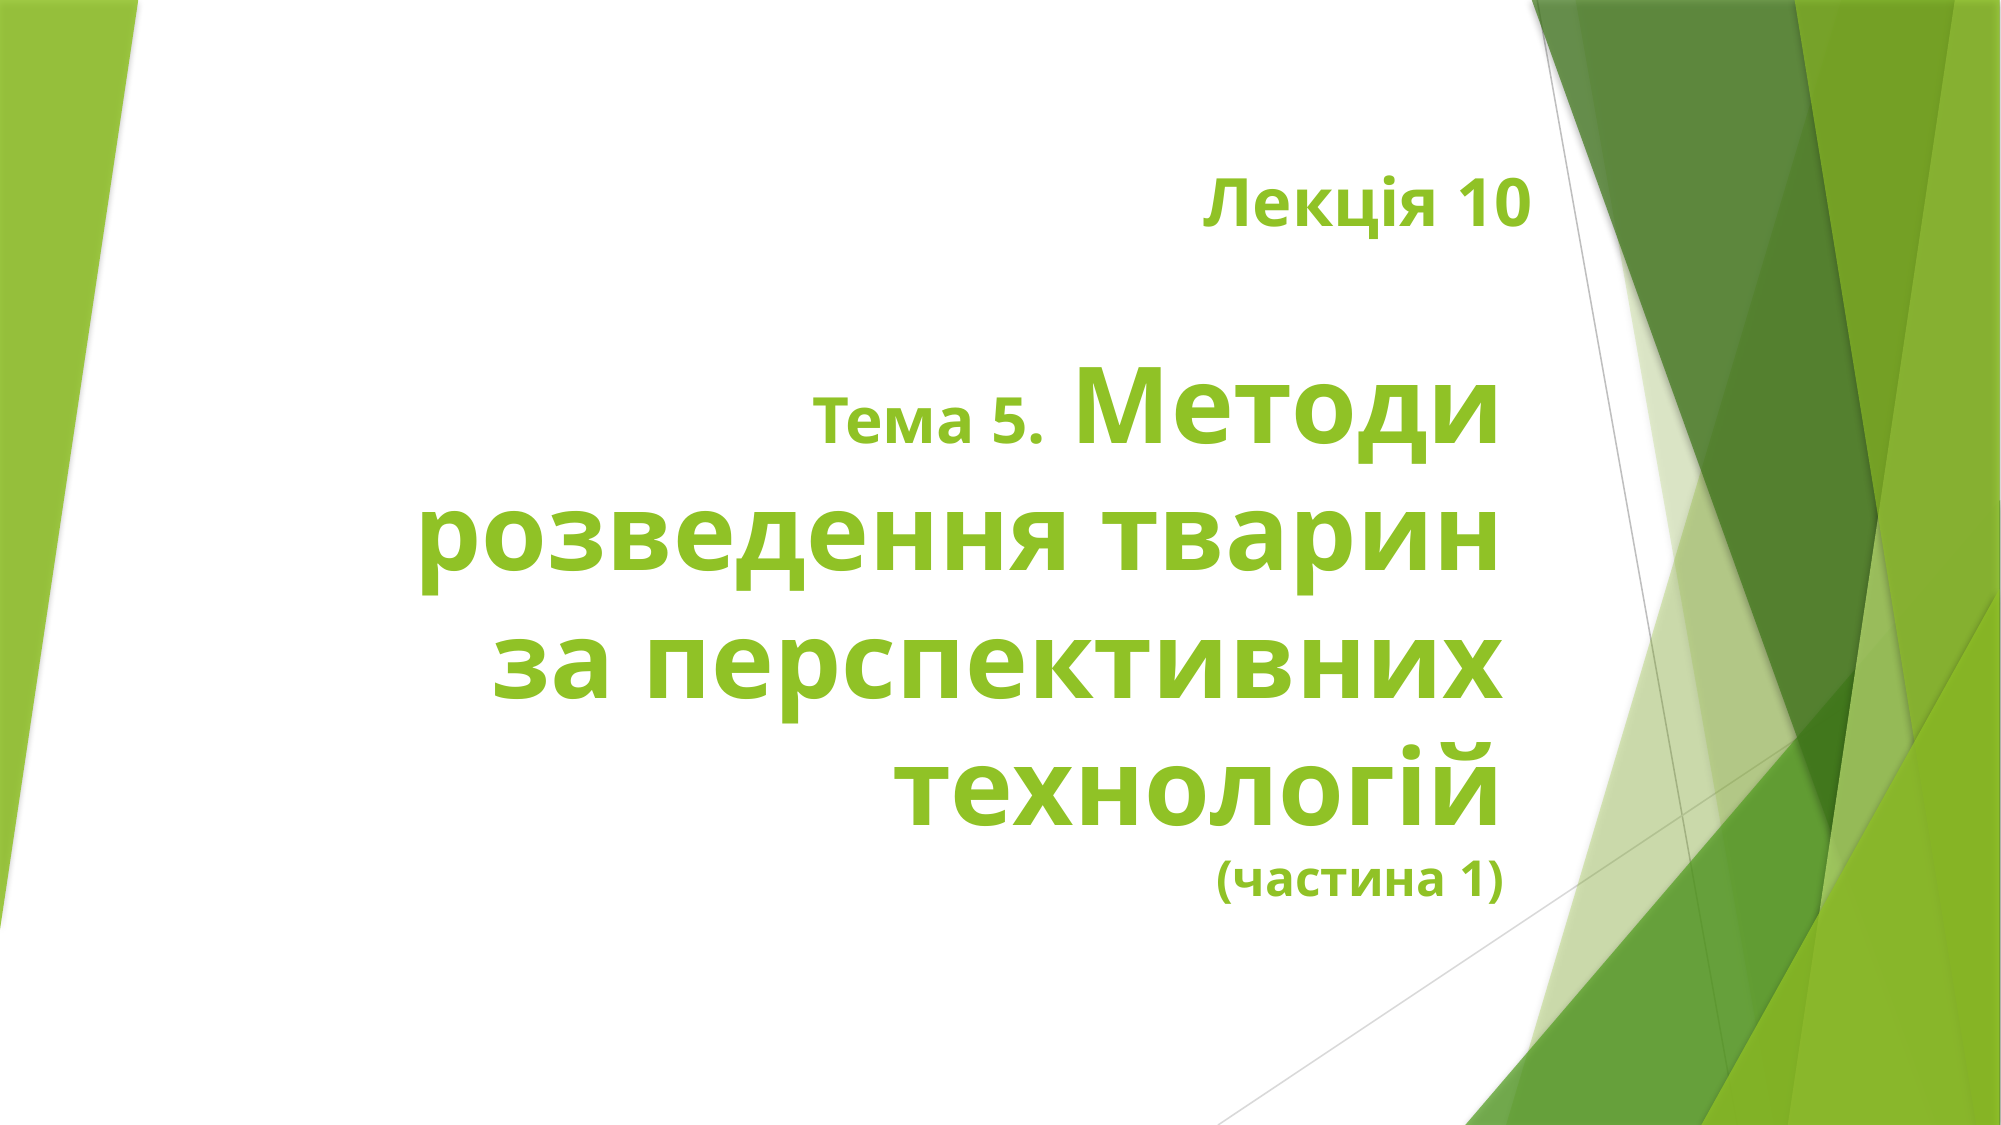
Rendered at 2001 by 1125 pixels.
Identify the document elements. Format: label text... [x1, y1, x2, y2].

title Тема 5. Методи розведення тварин за перспективних технологій (частина 1) [147, 328, 1520, 914]
subtitle Лекція 10 [803, 152, 1549, 249]
